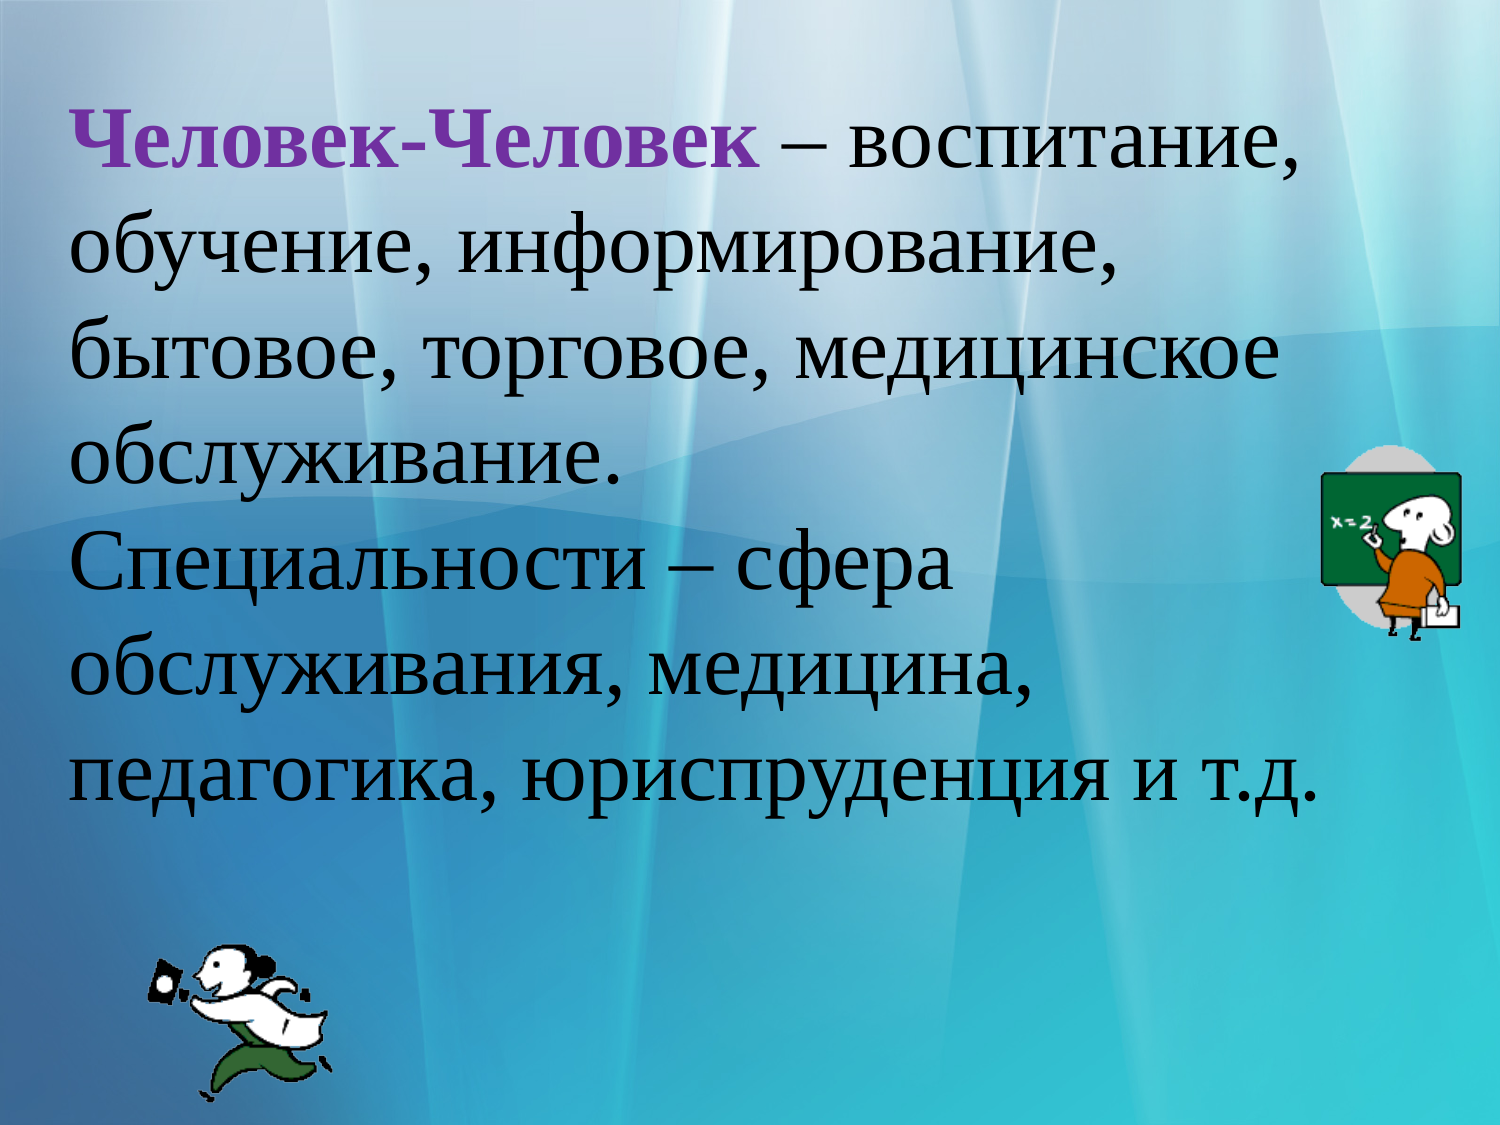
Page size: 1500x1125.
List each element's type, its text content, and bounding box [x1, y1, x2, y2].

title Человек-Человек – воспитание, обучение, информирование, бытовое, торговое, медицинское обслуживание. Специальности – сфера обслуживания, медицина, педагогика, юриспруденция и т.д. [53, 62, 1425, 941]
picture [0, 0, 1500, 1125]
